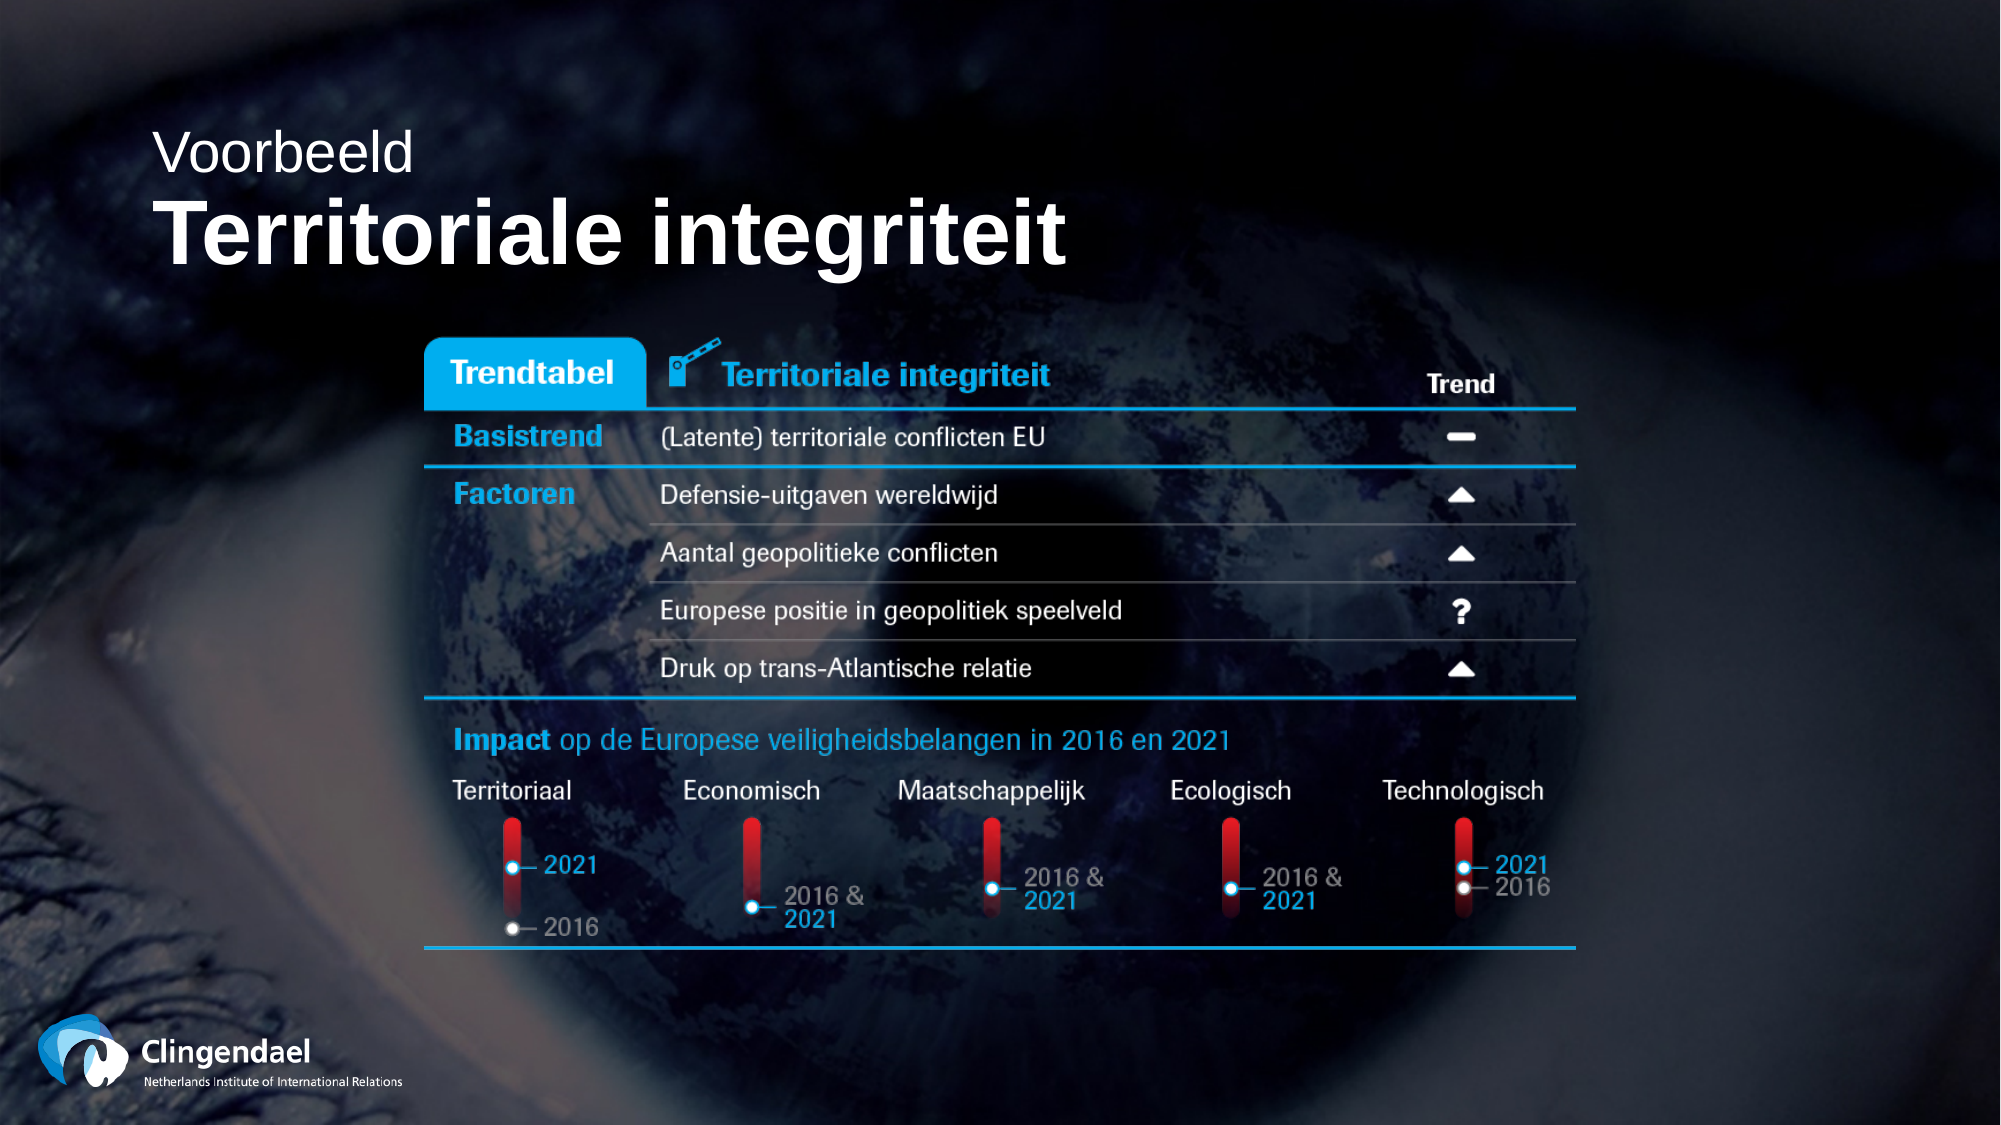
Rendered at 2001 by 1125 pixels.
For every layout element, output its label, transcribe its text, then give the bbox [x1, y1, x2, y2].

title Voorbeeld Territoriale integriteit [137, 94, 1863, 312]
picture [0, 0, 2001, 1125]
